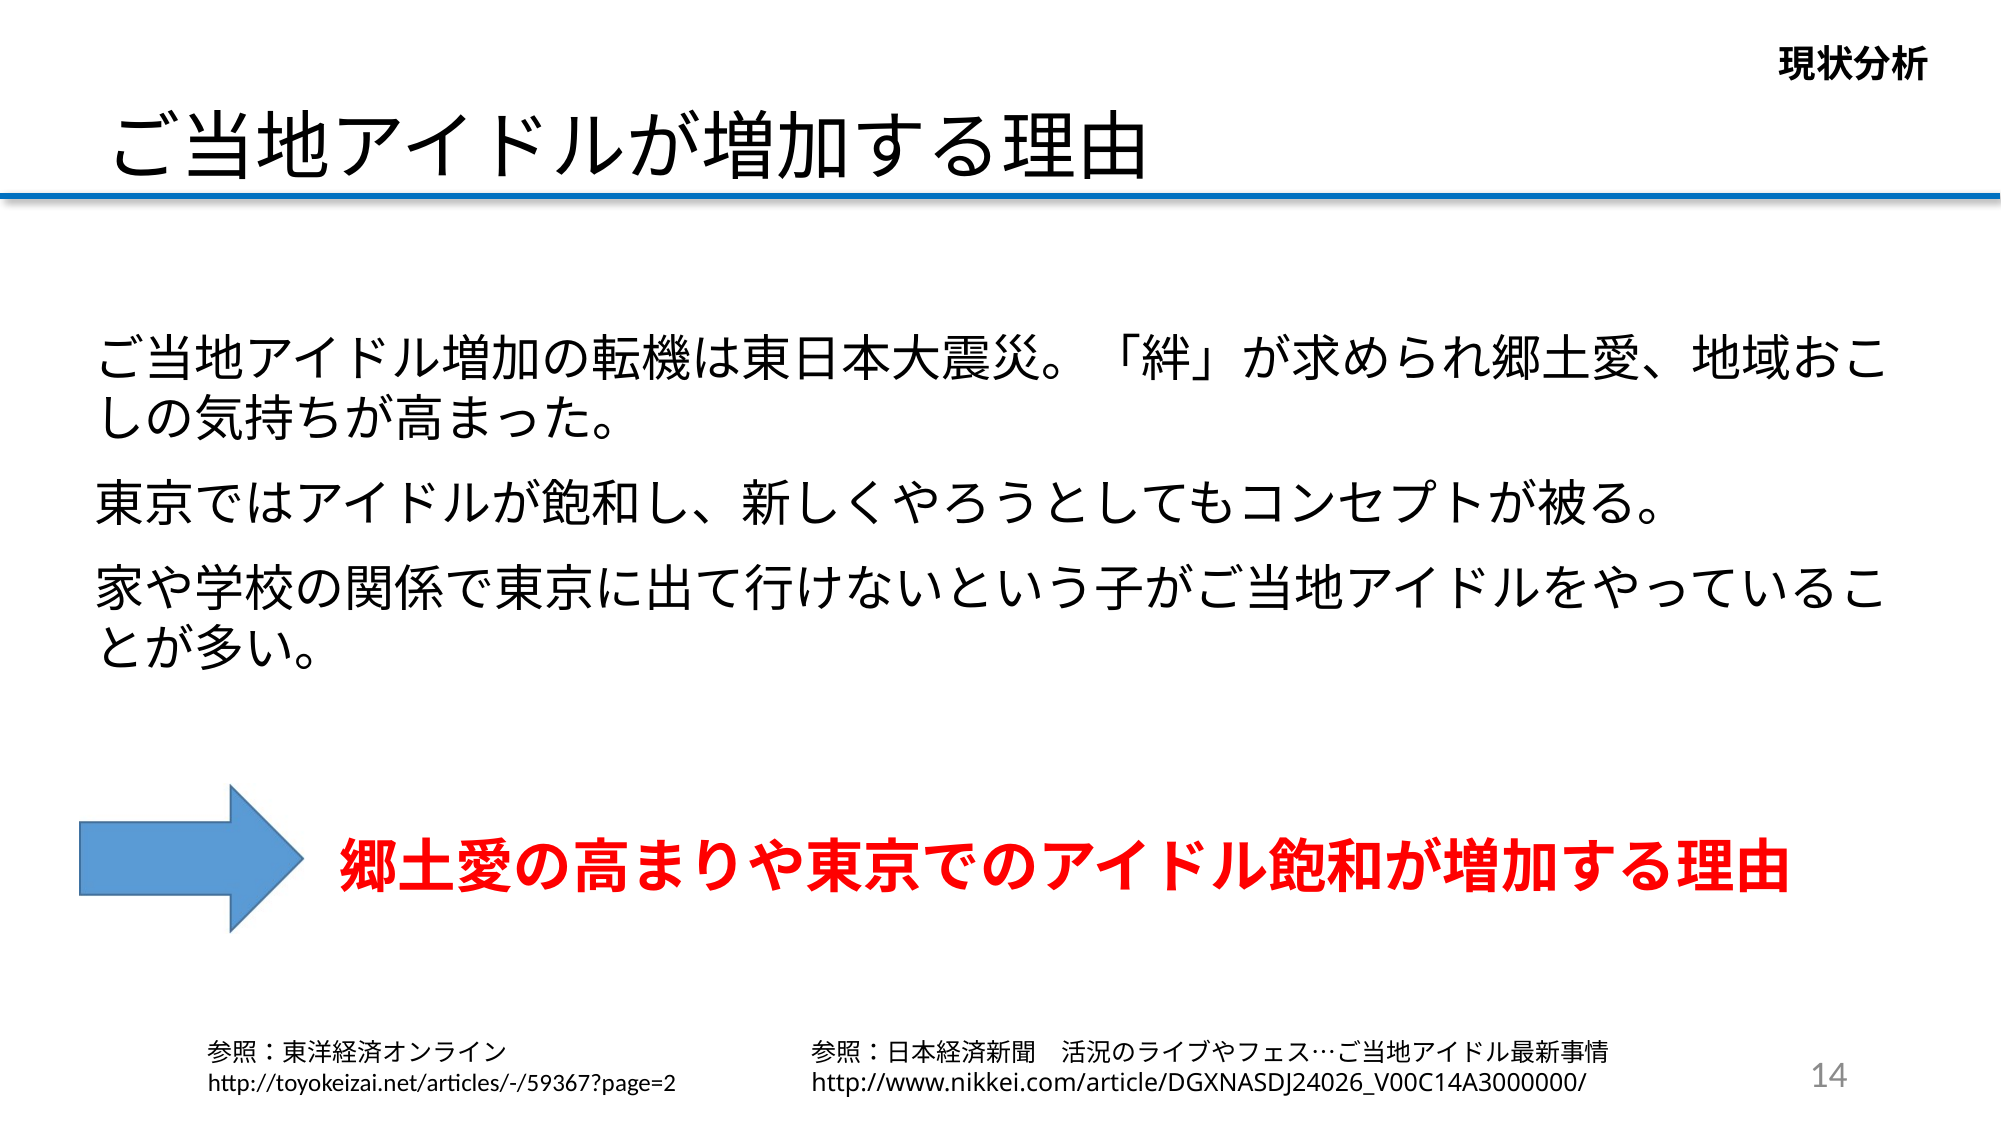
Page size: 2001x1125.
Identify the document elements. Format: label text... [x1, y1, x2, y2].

text_box 郷土愛の高まりや東京でのアイドル飽和が増加する理由 [324, 822, 1834, 907]
text_box 参照：東洋経済オンライン http://toyokeizai.net/articles/-/59367?page=2 [193, 1028, 712, 1104]
picture [79, 783, 305, 934]
slide_number 14 [1685, 1042, 1863, 1103]
text_box 現状分析 [1764, 33, 1944, 93]
text_box ご当地アイドルが増加する理由 [90, 91, 1167, 197]
text_box ご当地アイドル増加の転機は東日本大震災。「絆」が求められ郷土愛、地域おこしの気持ちが高まった。 東京ではアイドルが飽和し、新しくやろうとしてもコンセプトが被る。 家や学校の関係で東京に出て行けないという子がご当地アイドルをやっていることが多い。 [79, 318, 1924, 684]
text_box 参照：日本経済新聞 活況のライブやフェス…ご当地アイドル最新事情 http://www.nikkei.com/article/DGXNASDJ24026_V00C14A3000000/ [796, 1028, 1685, 1104]
